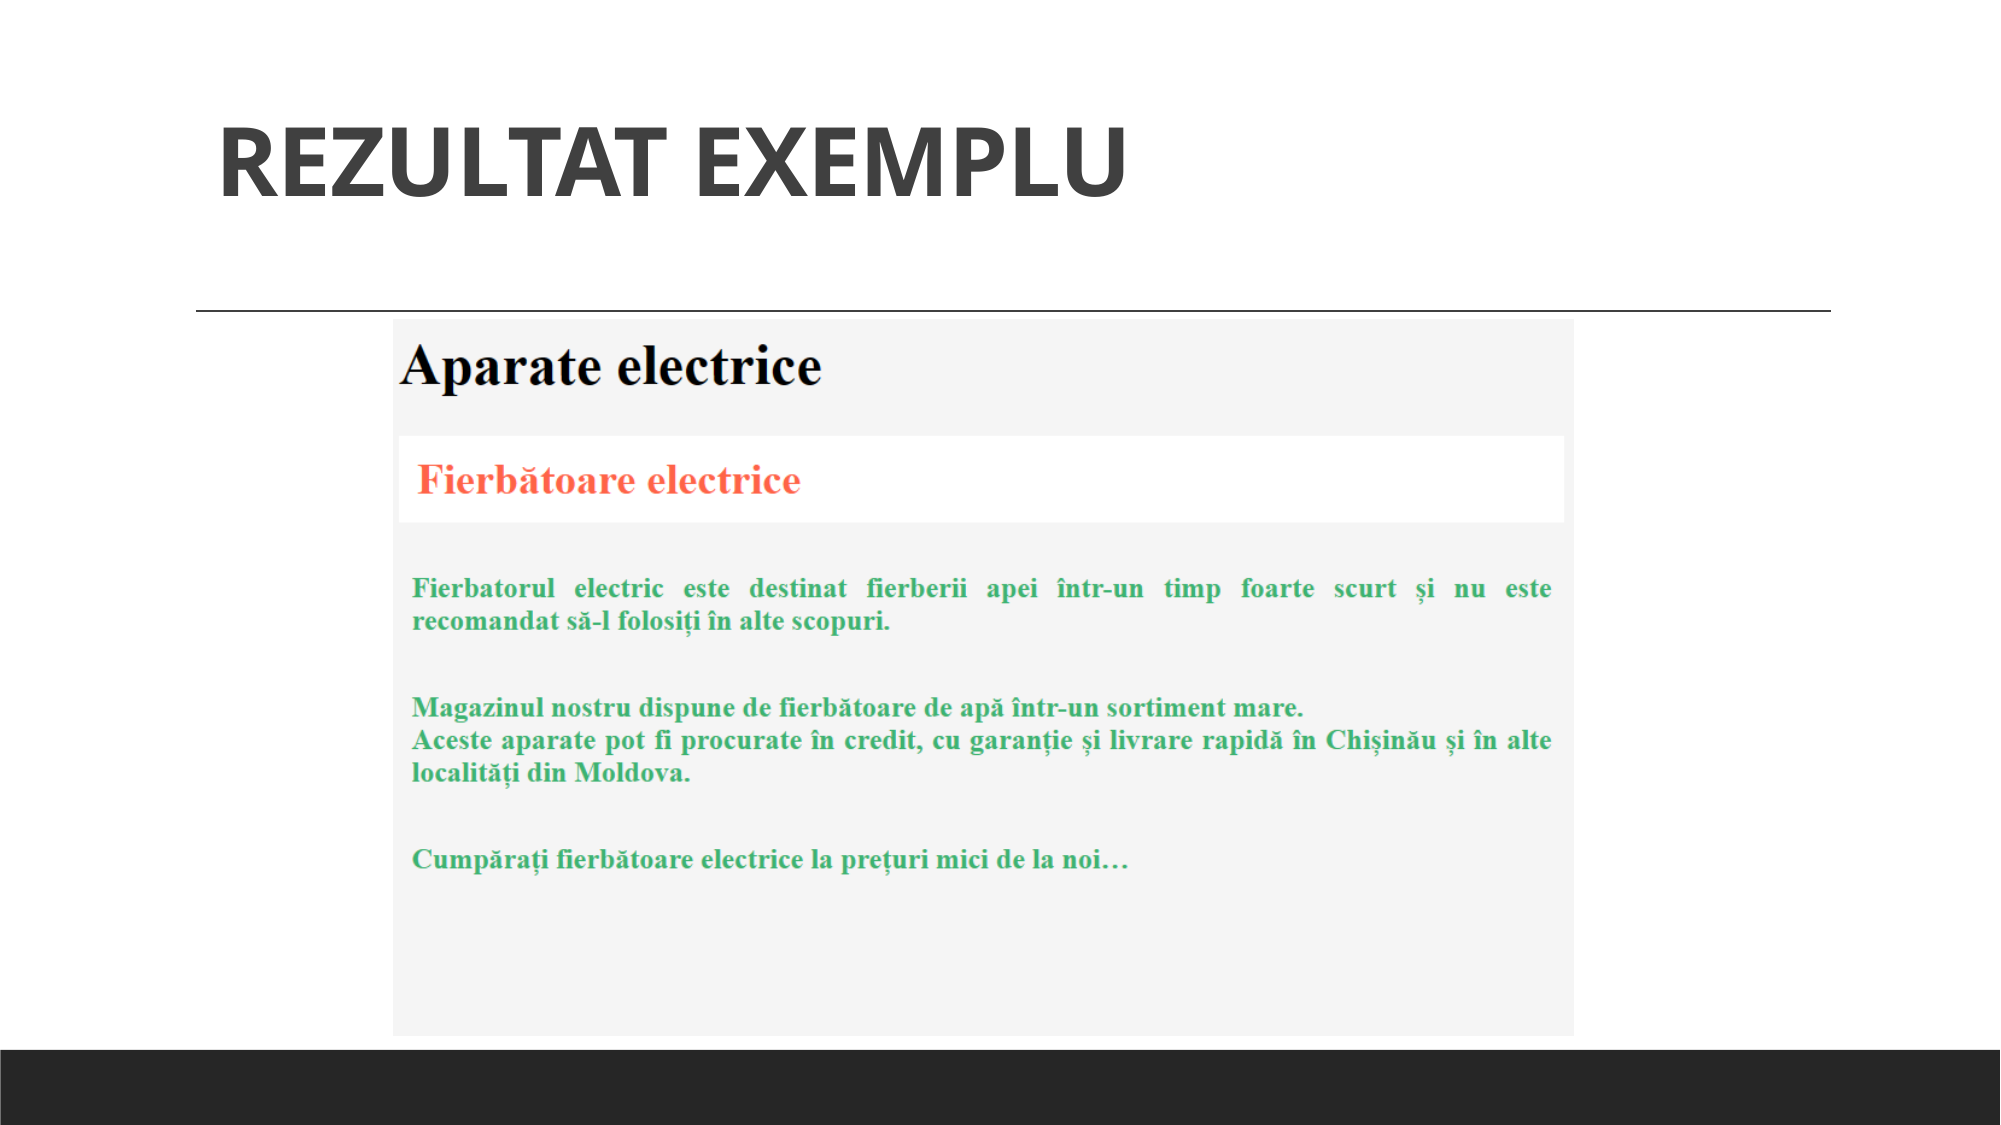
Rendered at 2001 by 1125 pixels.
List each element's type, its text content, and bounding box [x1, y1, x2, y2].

title REZULTAT EXEMPLU [200, 100, 1549, 225]
picture [392, 318, 1574, 1037]
